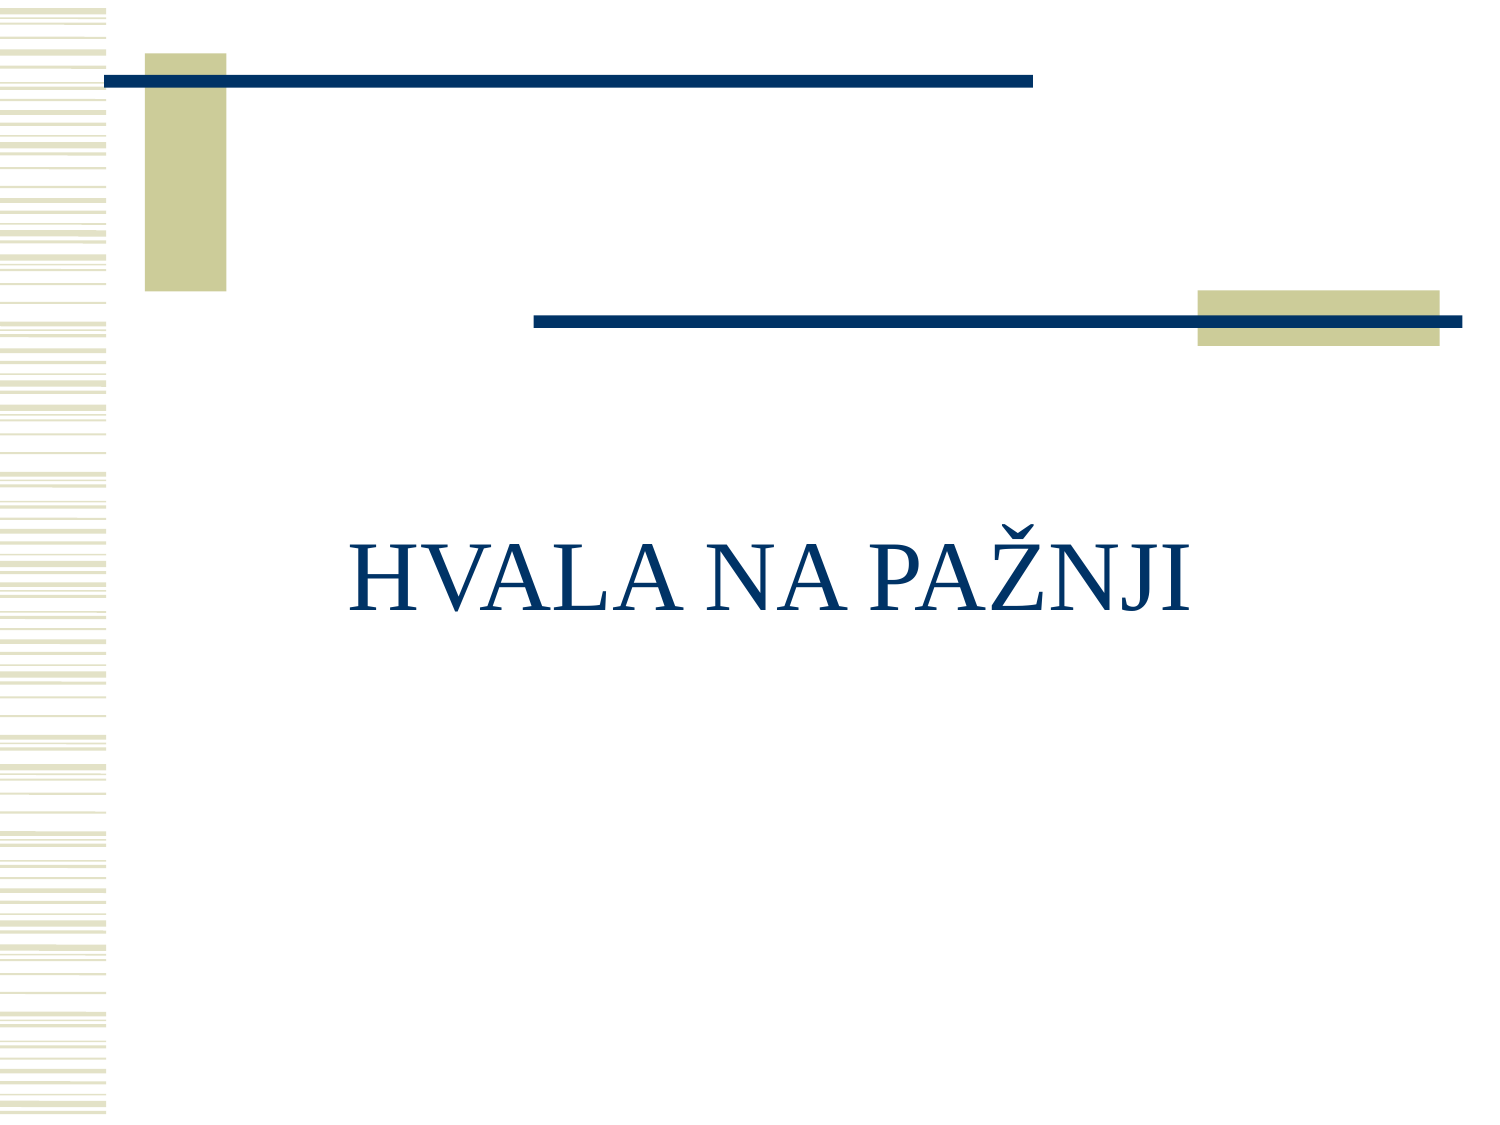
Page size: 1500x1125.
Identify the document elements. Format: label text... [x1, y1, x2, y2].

list HVALA NA PAŽNJI [132, 363, 1439, 1001]
